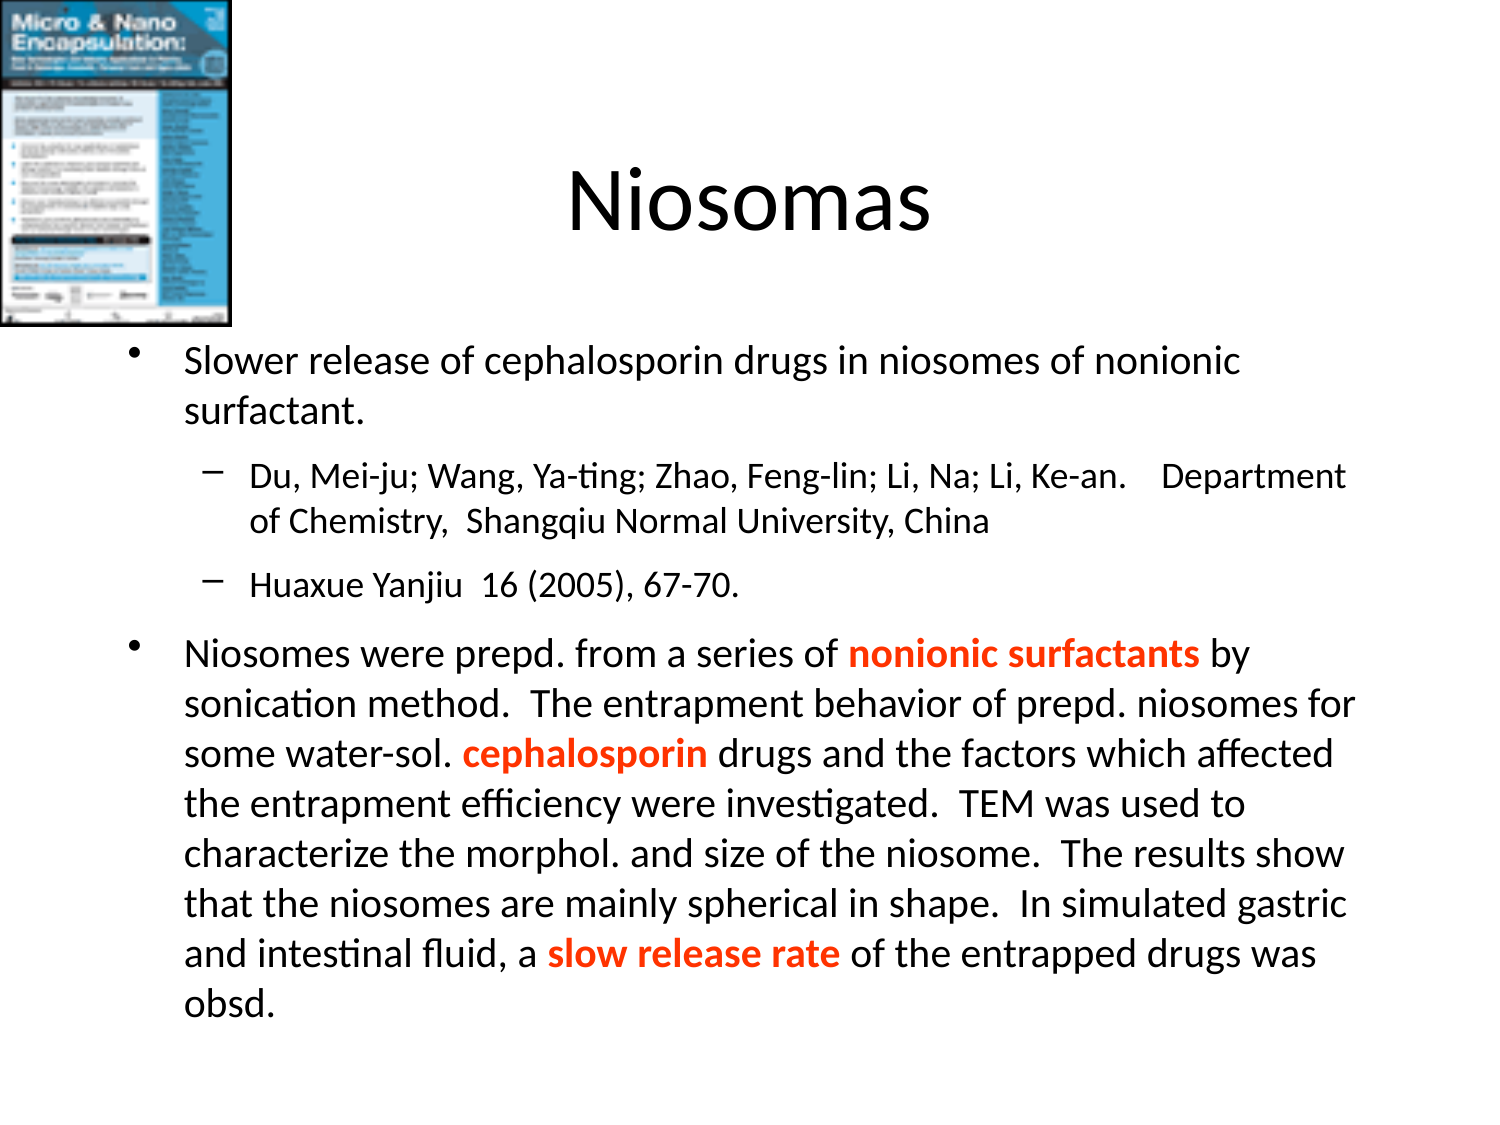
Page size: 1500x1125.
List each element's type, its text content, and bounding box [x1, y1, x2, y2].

text_box Slower release of cephalosporin drugs in niosomes of nonionic surfactant. Du, Mei-ju; Wang, Ya-ting; Zhao, Feng-lin; Li, Na; Li, Ke-an. Department of Chemistry, Shangqiu Normal University, China Huaxue Yanjiu 16 (2005), 67-70. Niosomes were prepd. from a series of nonionic surfactants by sonication method. The entrapment behavior of prepd. niosomes for some water-sol. cephalosporin drugs and the factors which affected the entrapment efficiency were investigated. TEM was used to characterize the morphol. and size of the niosome. The results show that the niosomes are mainly spherical in shape. In simulated gastric and intestinal fluid, a slow release rate of the entrapped drugs was obsd. [112, 324, 1388, 1000]
picture [0, 0, 232, 327]
title Niosomas [237, 99, 1388, 288]
